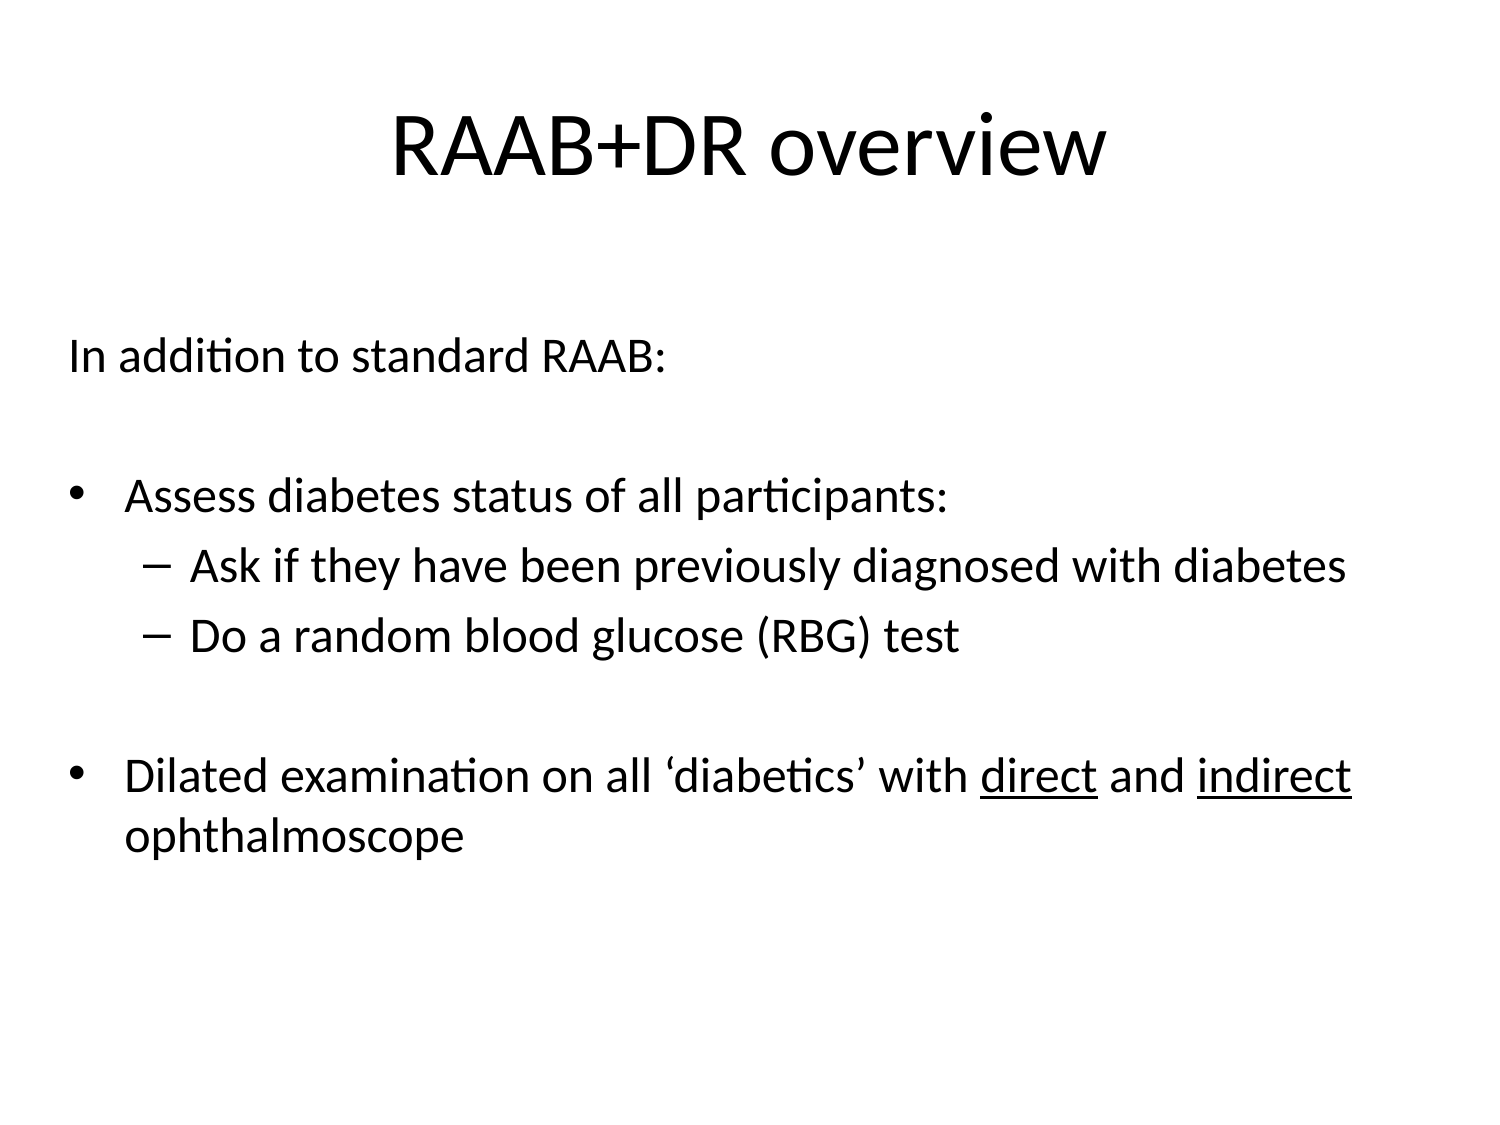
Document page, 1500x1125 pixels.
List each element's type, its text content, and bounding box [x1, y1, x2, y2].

list In addition to standard RAAB: Assess diabetes status of all participants: Ask if they have been previously diagnosed with diabetes Do a random blood glucose (RBG) test Dilated examination on all ‘diabetics’ with direct and indirect ophthalmoscope [52, 314, 1471, 1048]
title RAAB+DR overview [74, 44, 1426, 233]
